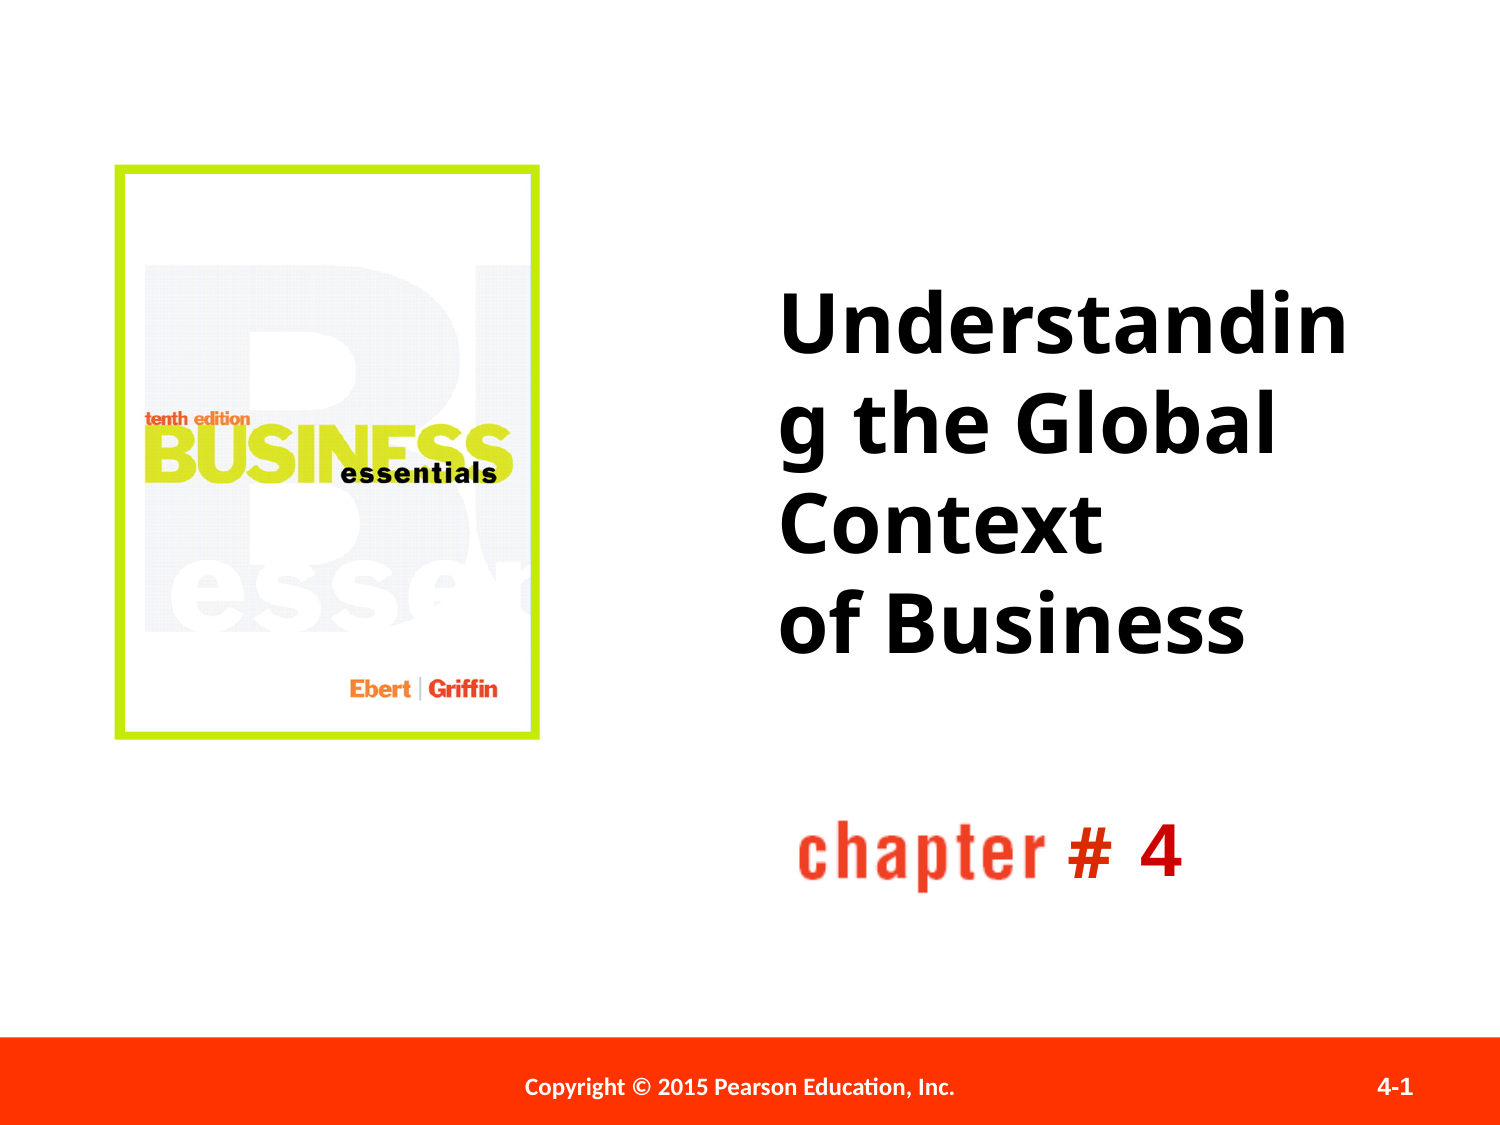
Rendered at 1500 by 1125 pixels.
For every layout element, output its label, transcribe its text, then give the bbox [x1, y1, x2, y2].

text_box 4 [1125, 793, 1197, 899]
picture [125, 174, 531, 732]
title Understanding the Global Context of Business [762, 249, 1388, 692]
